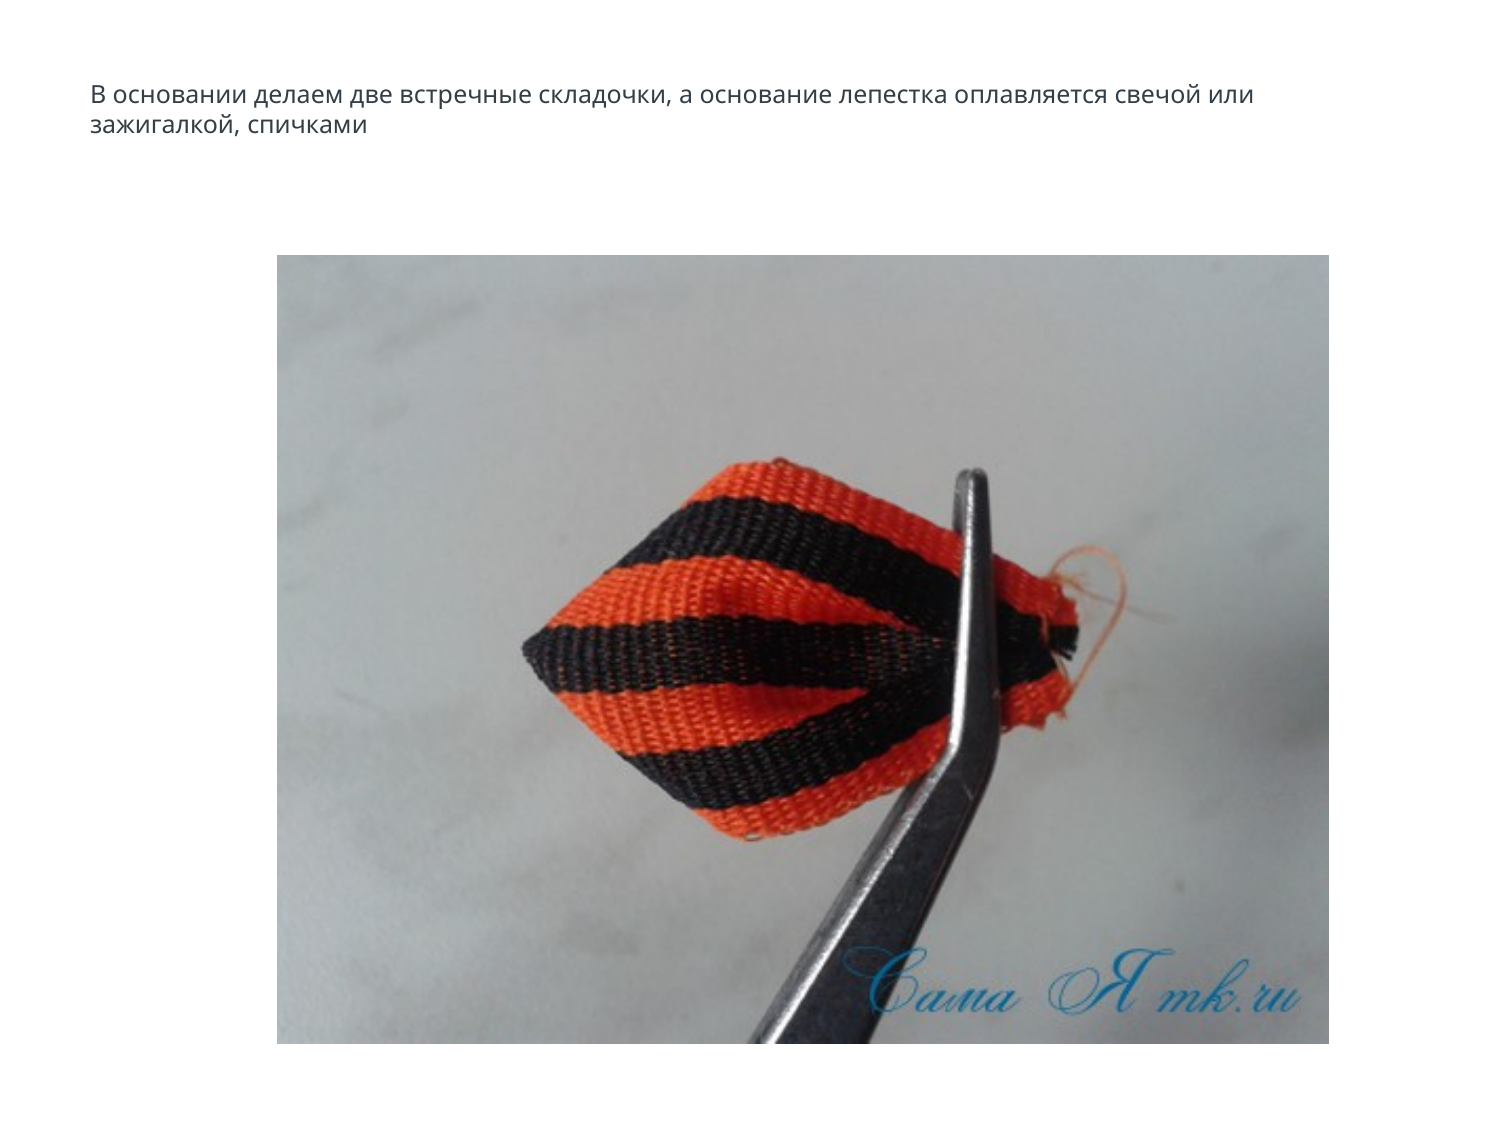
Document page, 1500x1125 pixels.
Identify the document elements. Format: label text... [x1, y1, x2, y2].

title В основании делаем две встречные складочки, а основание лепестка оплавляется свечой или зажигалкой, спичками [75, 45, 1425, 233]
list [277, 255, 1329, 1045]
